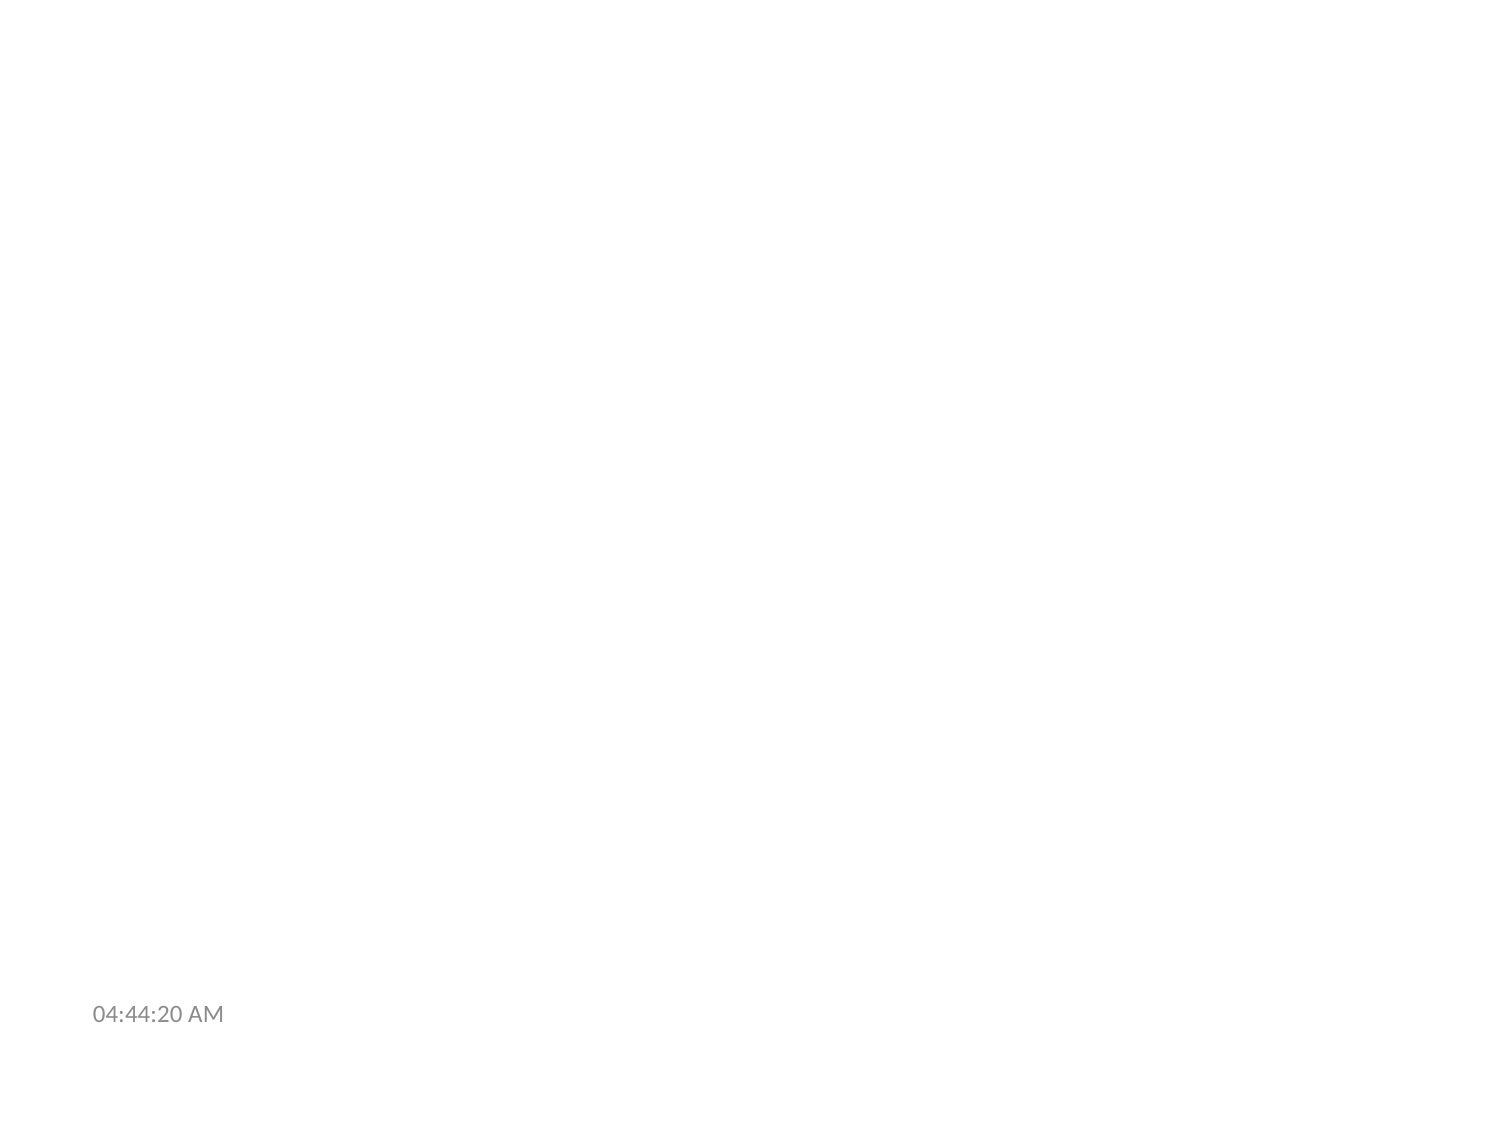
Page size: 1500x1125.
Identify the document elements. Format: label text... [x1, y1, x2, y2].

text_box 3:35:09 PM [77, 982, 428, 1043]
